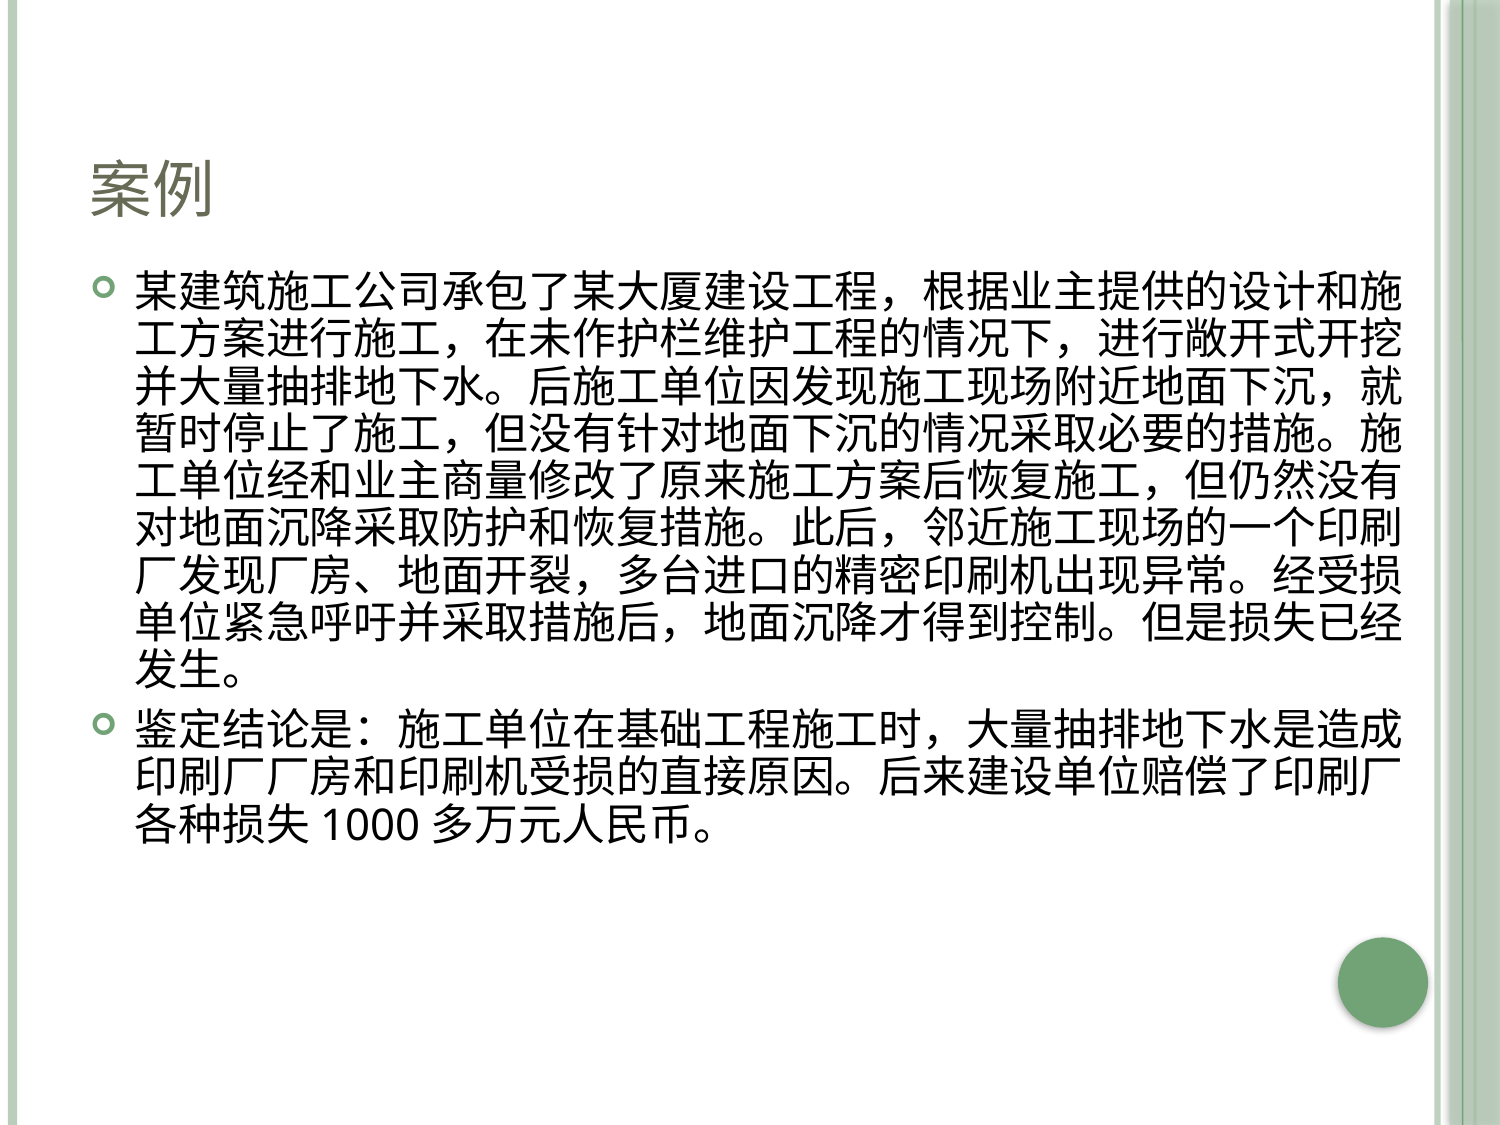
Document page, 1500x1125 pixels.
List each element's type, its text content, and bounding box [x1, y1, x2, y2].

list 某建筑施工公司承包了某大厦建设工程，根据业主提供的设计和施工方案进行施工，在未作护栏维护工程的情况下，进行敞开式开挖并大量抽排地下水。后施工单位因发现施工现场附近地面下沉，就暂时停止了施工，但没有针对地面下沉的情况采取必要的措施。施工单位经和业主商量修改了原来施工方案后恢复施工，但仍然没有对地面沉降采取防护和恢复措施。此后，邻近施工现场的一个印刷厂发现厂房、地面开裂，多台进口的精密印刷机出现异常。经受损单位紧急呼吁并采取措施后，地面沉降才得到控制。但是损失已经发生。 鉴定结论是：施工单位在基础工程施工时，大量抽排地下水是造成印刷厂厂房和印刷机受损的直接原因。后来建设单位赔偿了印刷厂各种损失1000多万元人民币。 [74, 262, 1426, 1095]
title 案例 [75, 45, 1300, 233]
